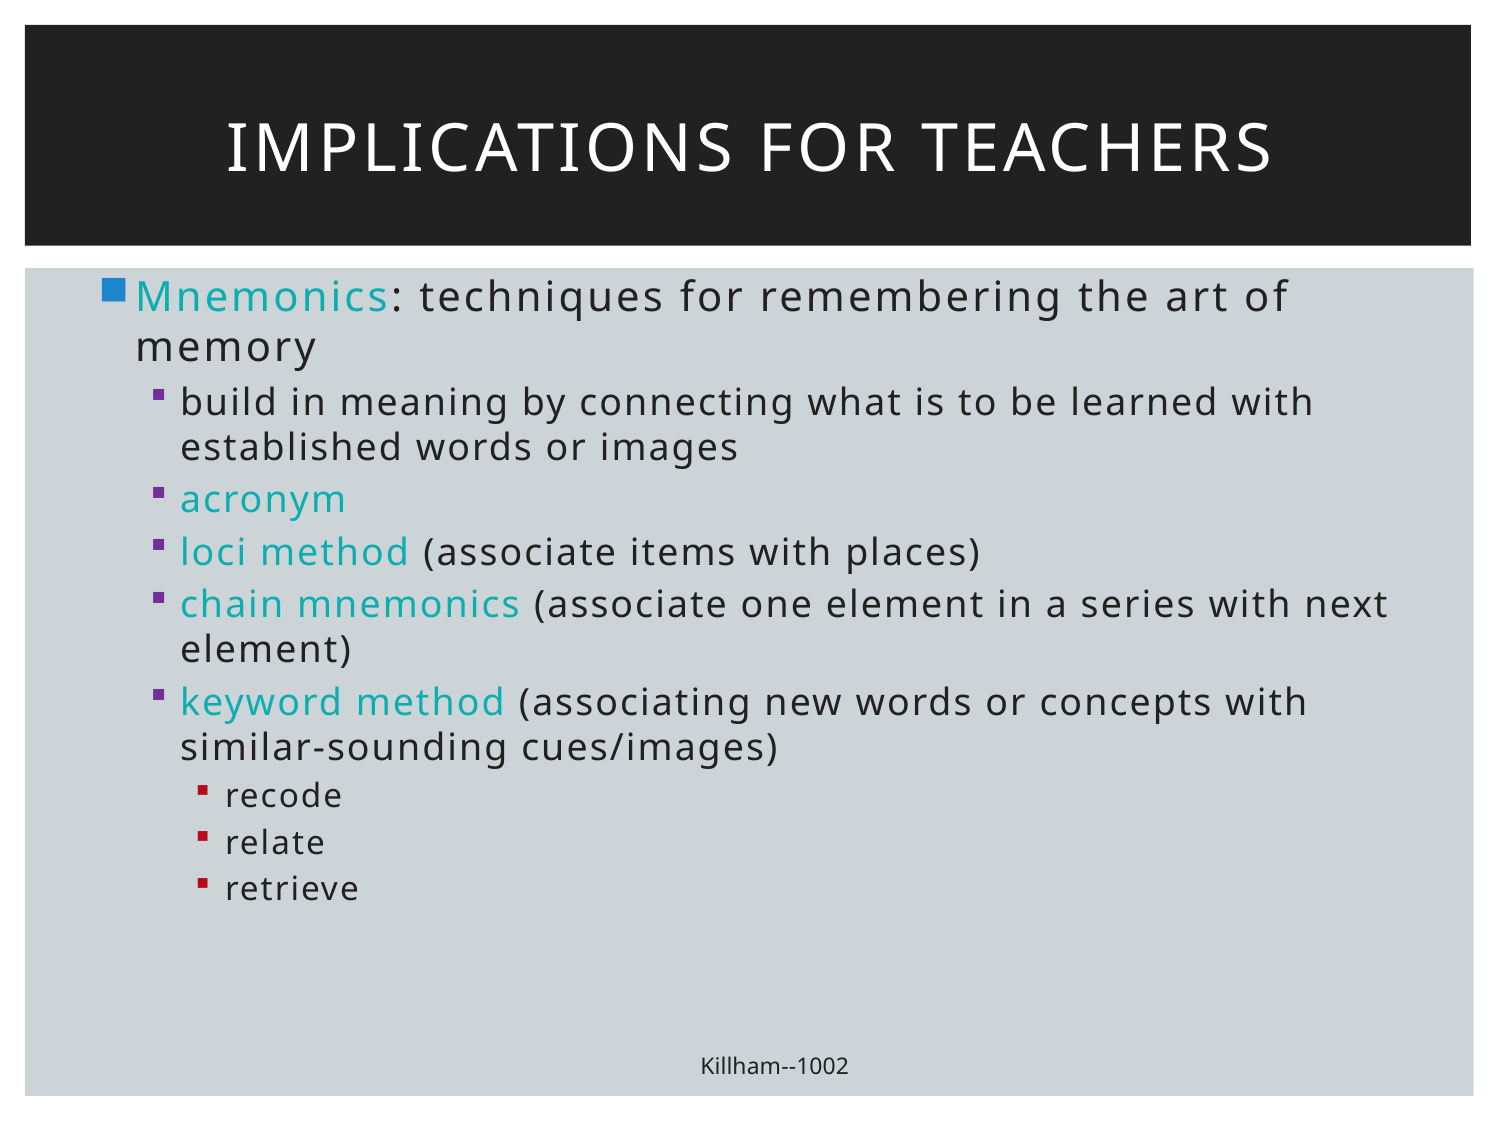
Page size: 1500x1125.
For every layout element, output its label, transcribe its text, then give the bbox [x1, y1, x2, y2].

title Implications for teachers [62, 58, 1438, 232]
list Mnemonics: techniques for remembering the art of memory build in meaning by connecting what is to be learned with established words or images acronym loci method (associate items with places) chain mnemonics (associate one element in a series with next element) keyword method (associating new words or concepts with similar-sounding cues/images) recode relate retrieve [75, 262, 1434, 1088]
footer Killham--1002 [500, 1042, 1050, 1088]
